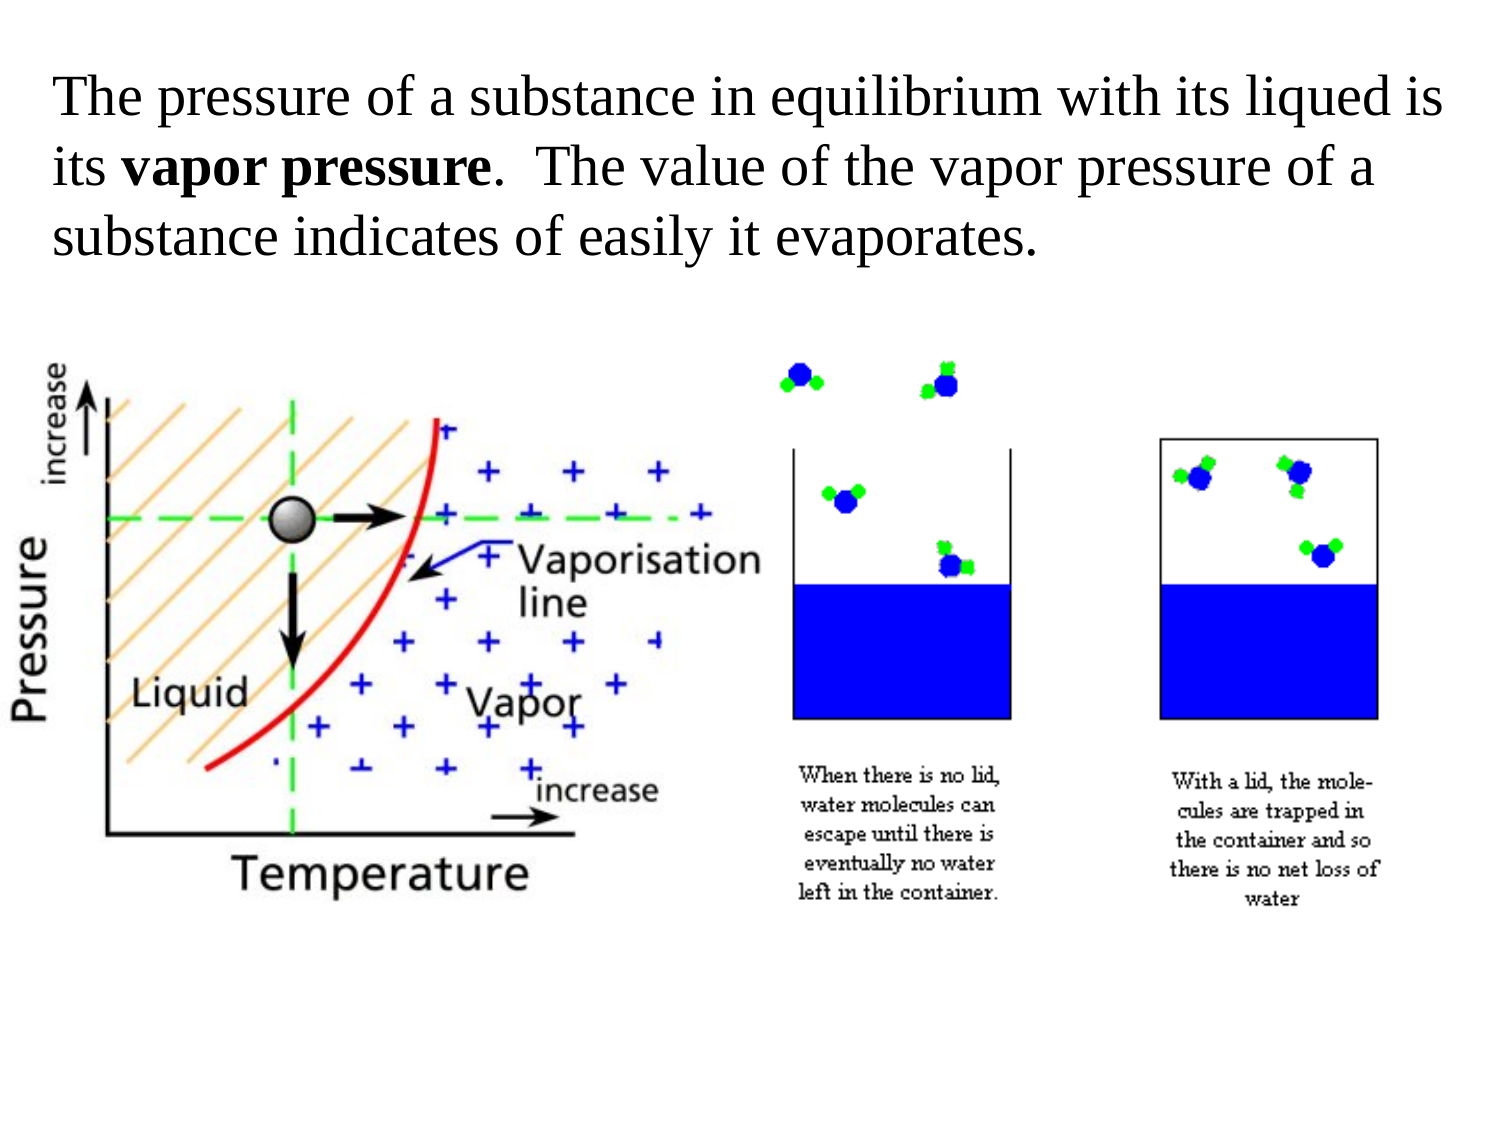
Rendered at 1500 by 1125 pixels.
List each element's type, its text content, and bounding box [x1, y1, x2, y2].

text_box The pressure of a substance in equilibrium with its liqued is its vapor pressure. The value of the vapor pressure of a substance indicates of easily it evaporates. [37, 50, 1463, 275]
picture [0, 324, 1500, 951]
